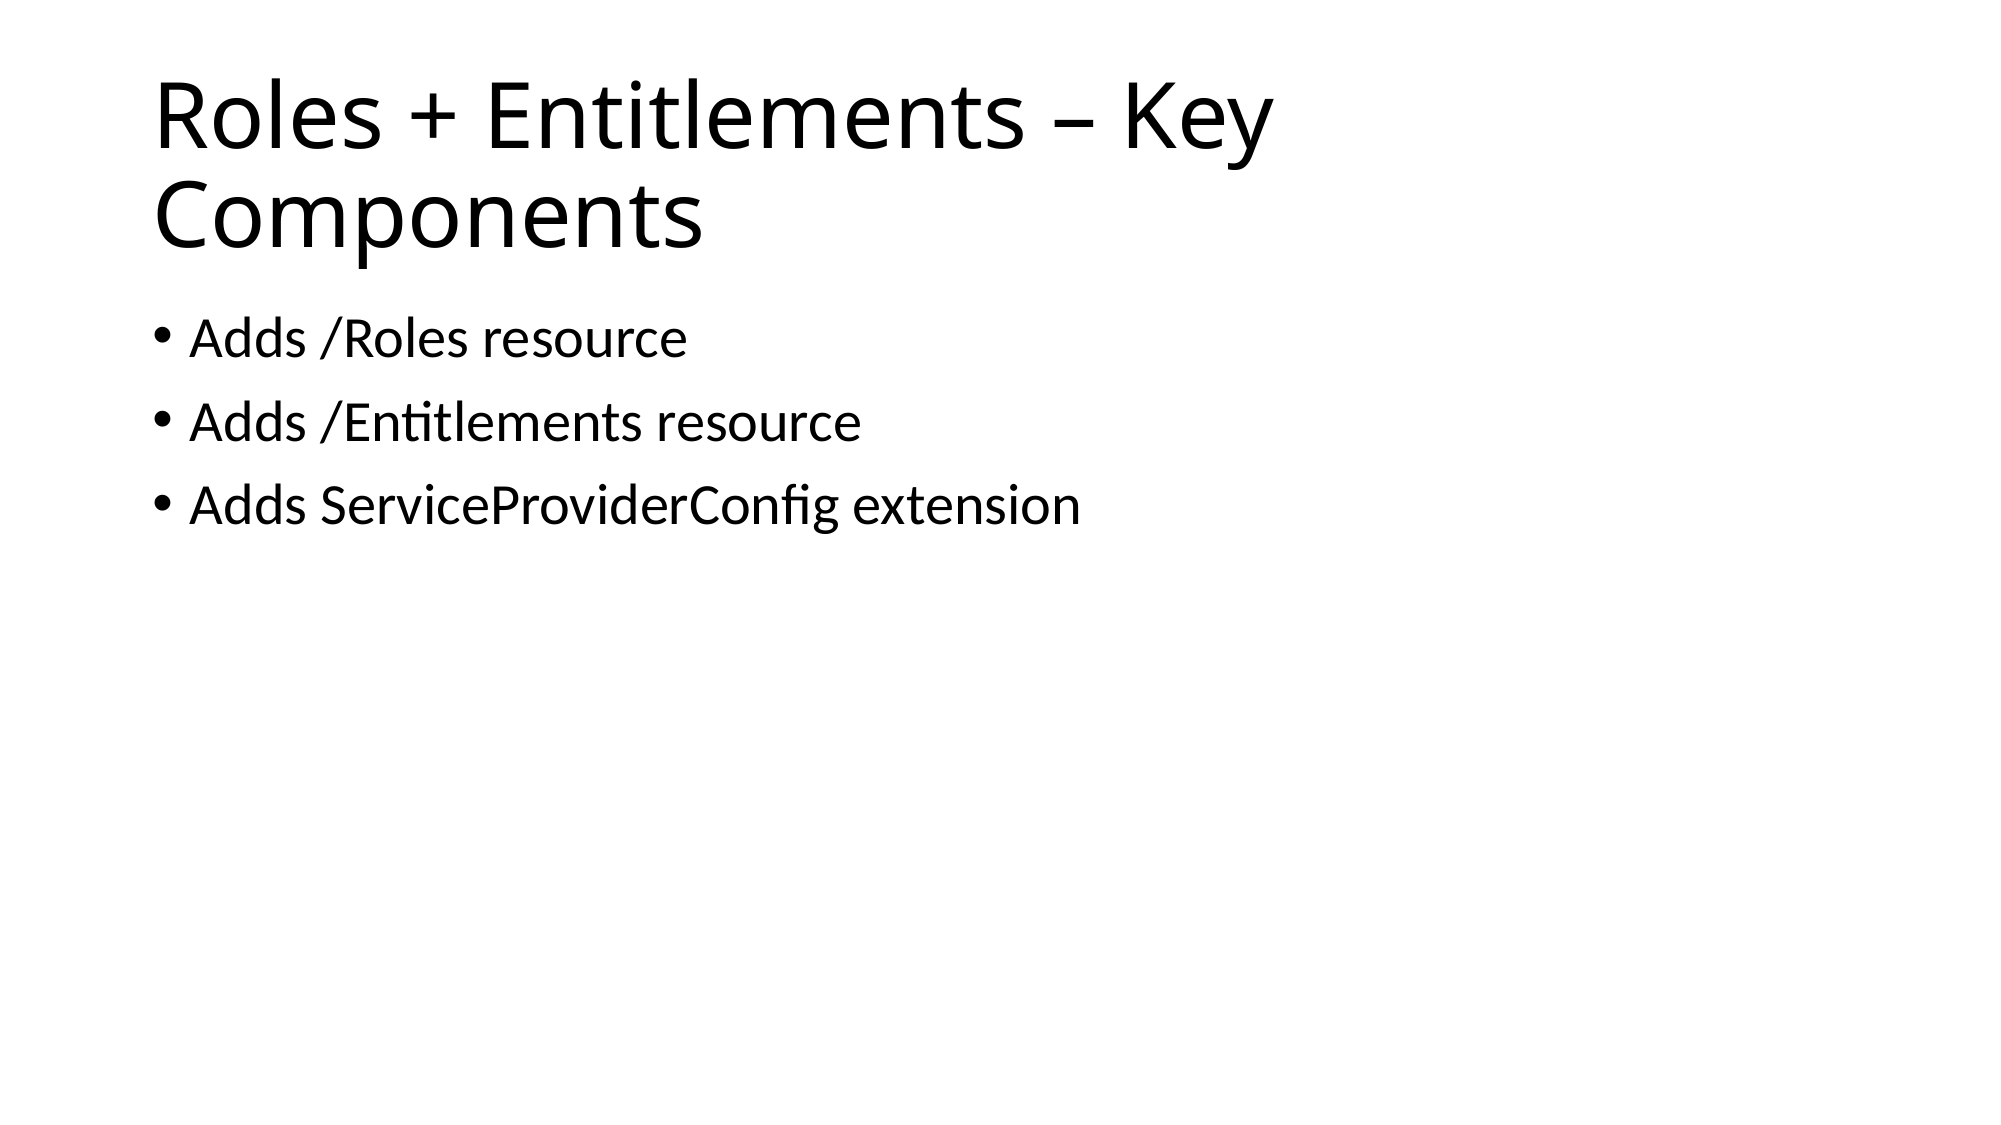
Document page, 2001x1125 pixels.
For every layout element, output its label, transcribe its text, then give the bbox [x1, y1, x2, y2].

list Adds /Roles resource Adds /Entitlements resource Adds ServiceProviderConfig extension [137, 299, 1863, 1014]
title Roles + Entitlements – Key Components [137, 59, 1863, 278]
